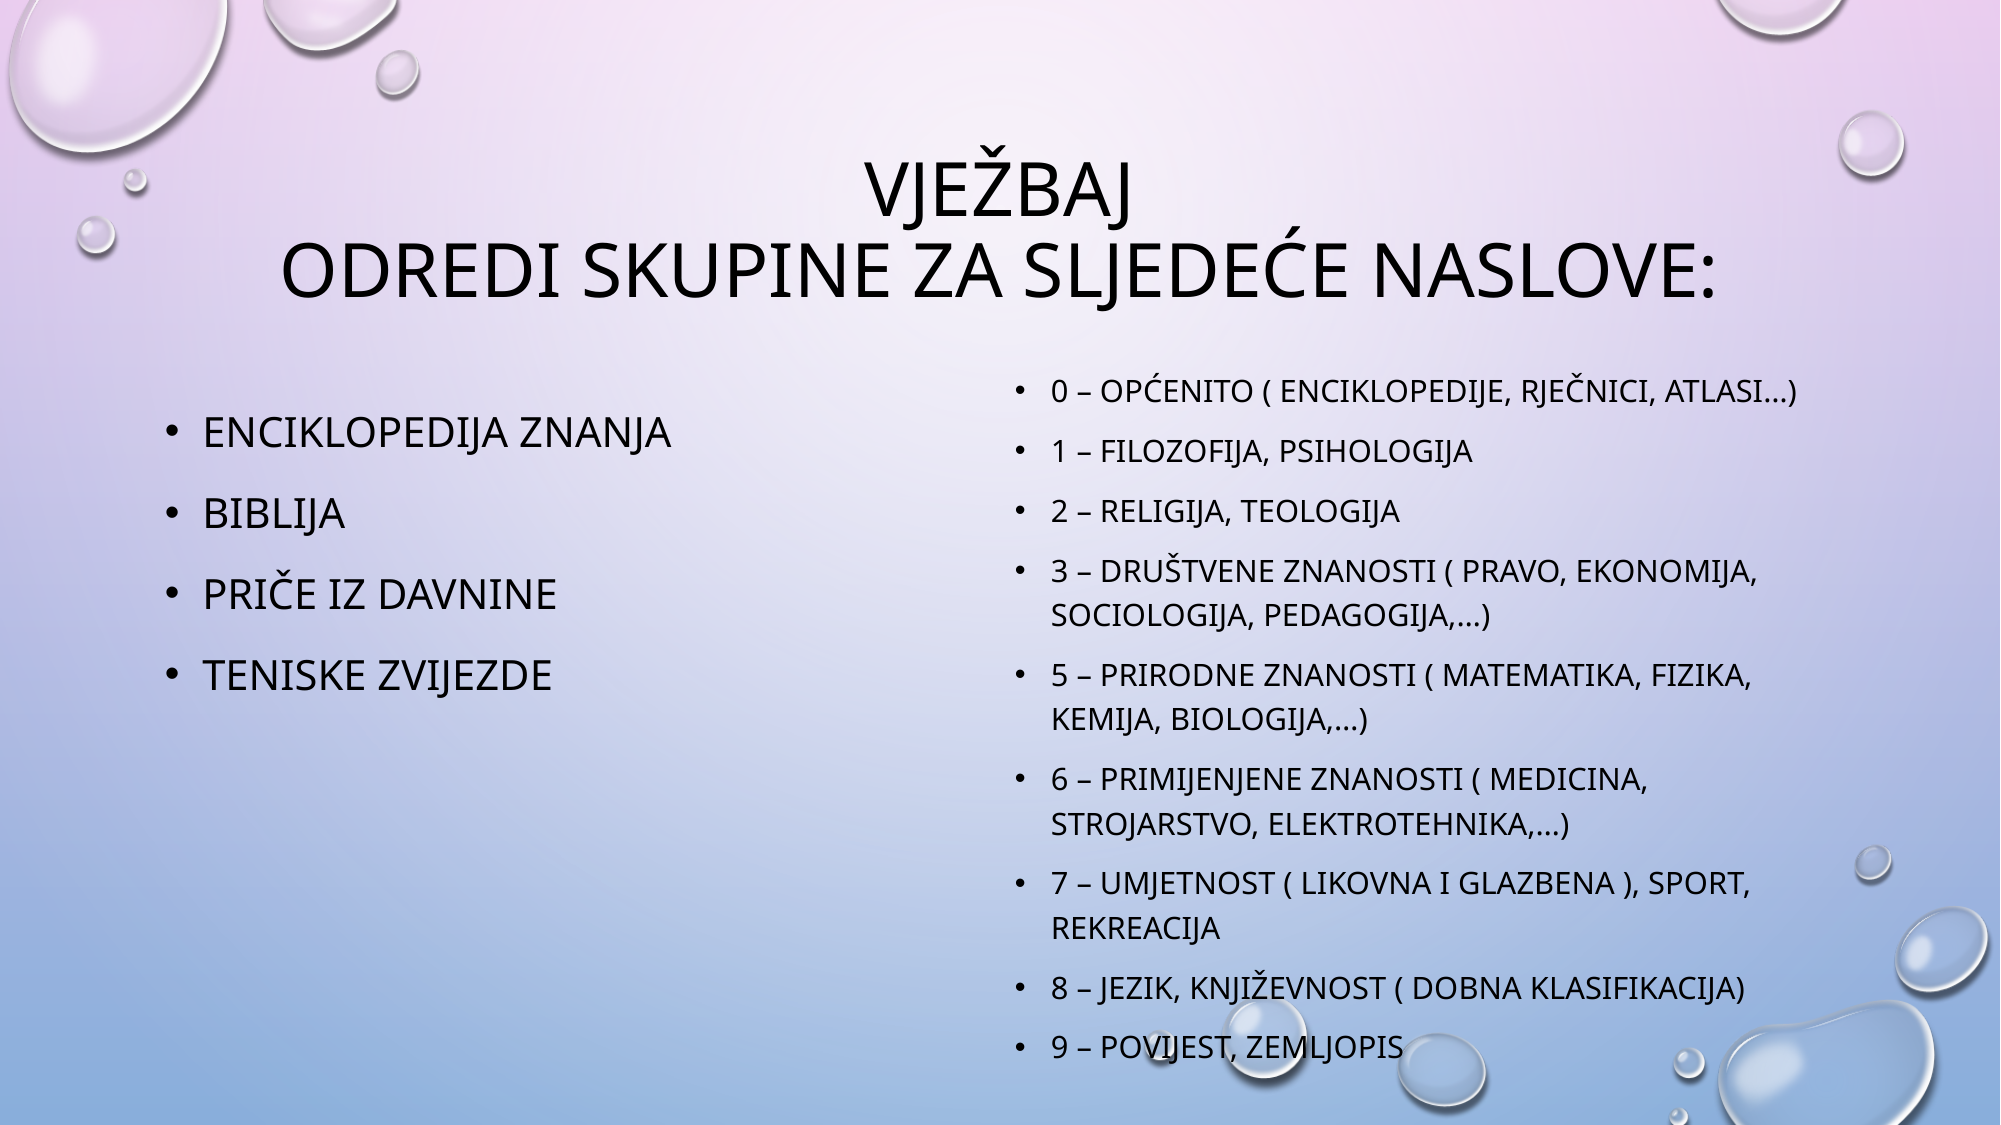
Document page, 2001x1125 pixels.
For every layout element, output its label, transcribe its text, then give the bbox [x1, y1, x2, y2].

list ENCIKLOPEDIJA ZNANJA BIBLIJA Priče iz davnine Teniske zvijezde [149, 388, 988, 950]
list 0 – OPĆENITO ( ENCIKLOPEDIJE, RJEČNICI, ATLASI…) 1 – FILOZOFIJA, PSIHOLOGIJA 2 – RELIGIJA, TEOLOGIJA 3 – DRUŠTVENE ZNANOSTI ( PRAVO, EKONOMIJA, SOCIOLOGIJA, PEDAGOGIJA,…) 5 – PRIRODNE ZNANOSTI ( MATEMATIKA, FIZIKA, KEMIJA, BIOLOGIJA,…) 6 – PRIMIJENJENE ZNANOSTI ( MEDICINA, STROJARSTVO, ELEKTROTEHNIKA,…) 7 – UMJETNOST ( LIKOVNA I GLAZBENA ), sport, rekreacija 8 – JEZIK, KNJIŽEVNOST ( DOBNA KLASIFIKACIJA) 9 – POVIJEST, ZEMLJOPIS [999, 357, 1838, 1081]
title Vježbaj odredi skupine za sljedeće naslove: [149, 101, 1851, 364]
picture [0, 0, 2000, 1125]
